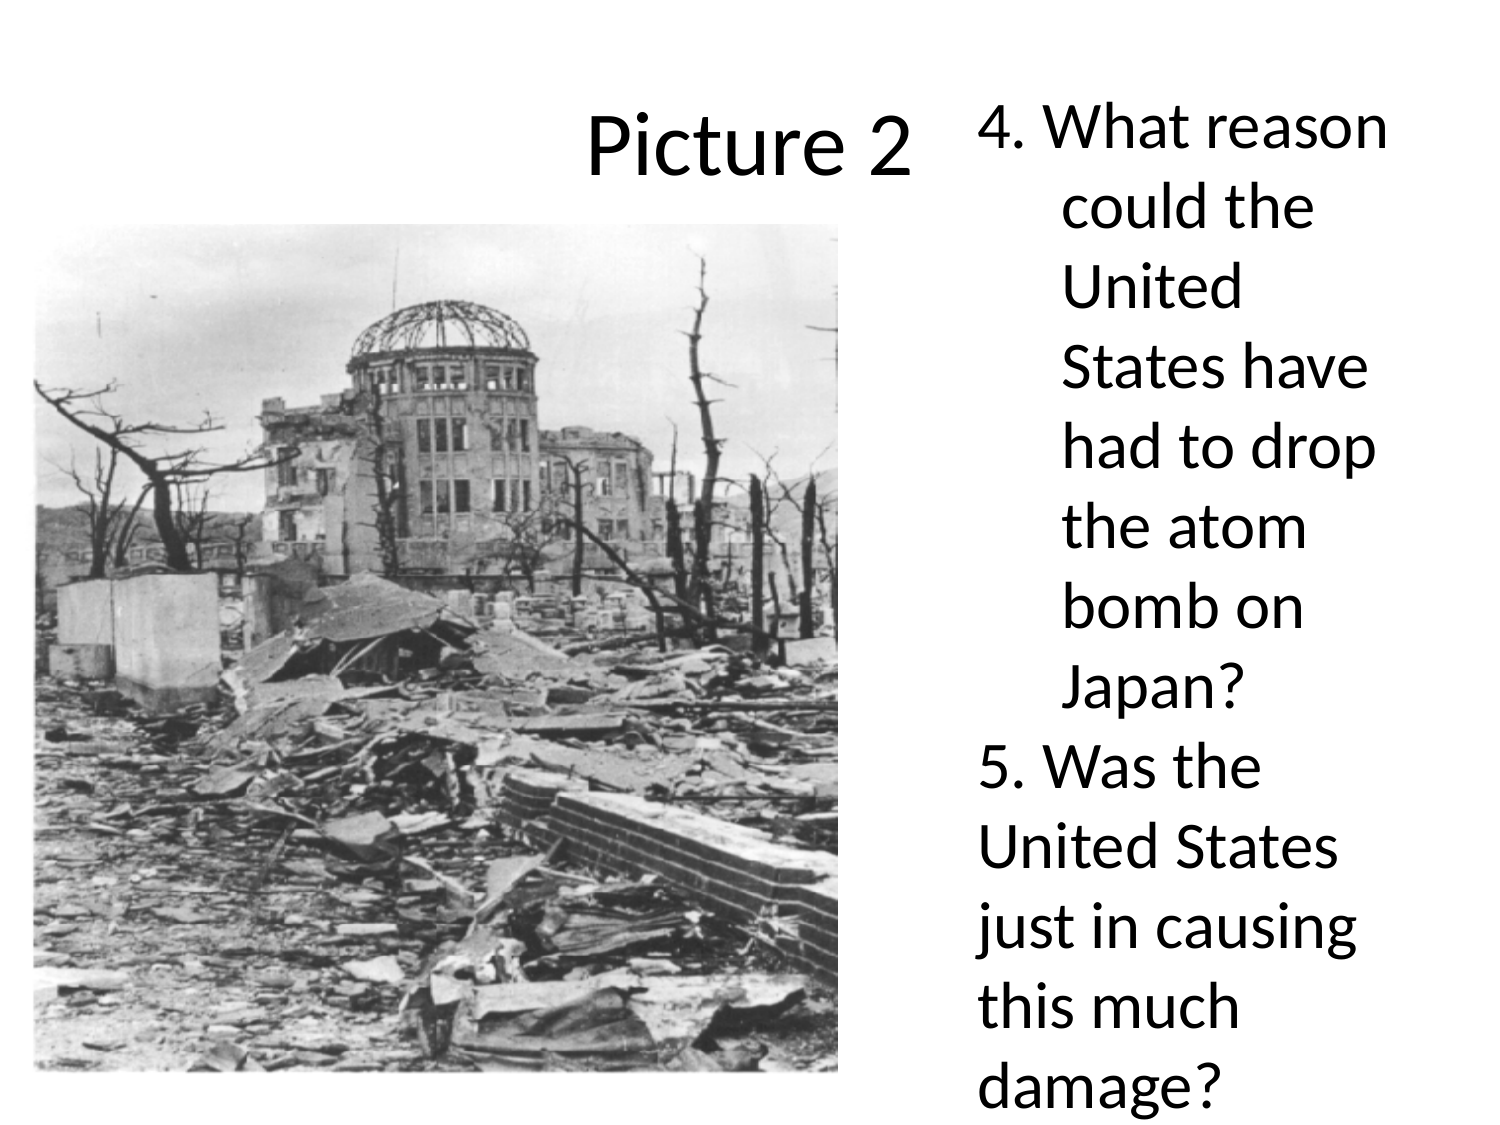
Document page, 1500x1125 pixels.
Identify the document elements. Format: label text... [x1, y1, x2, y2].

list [24, 224, 838, 1076]
title Picture 2 [75, 45, 1425, 233]
text_box 4. What reason could the United States have had to drop the atom bomb on Japan? 5. Was the United States just in causing this much damage? [962, 74, 1413, 1125]
